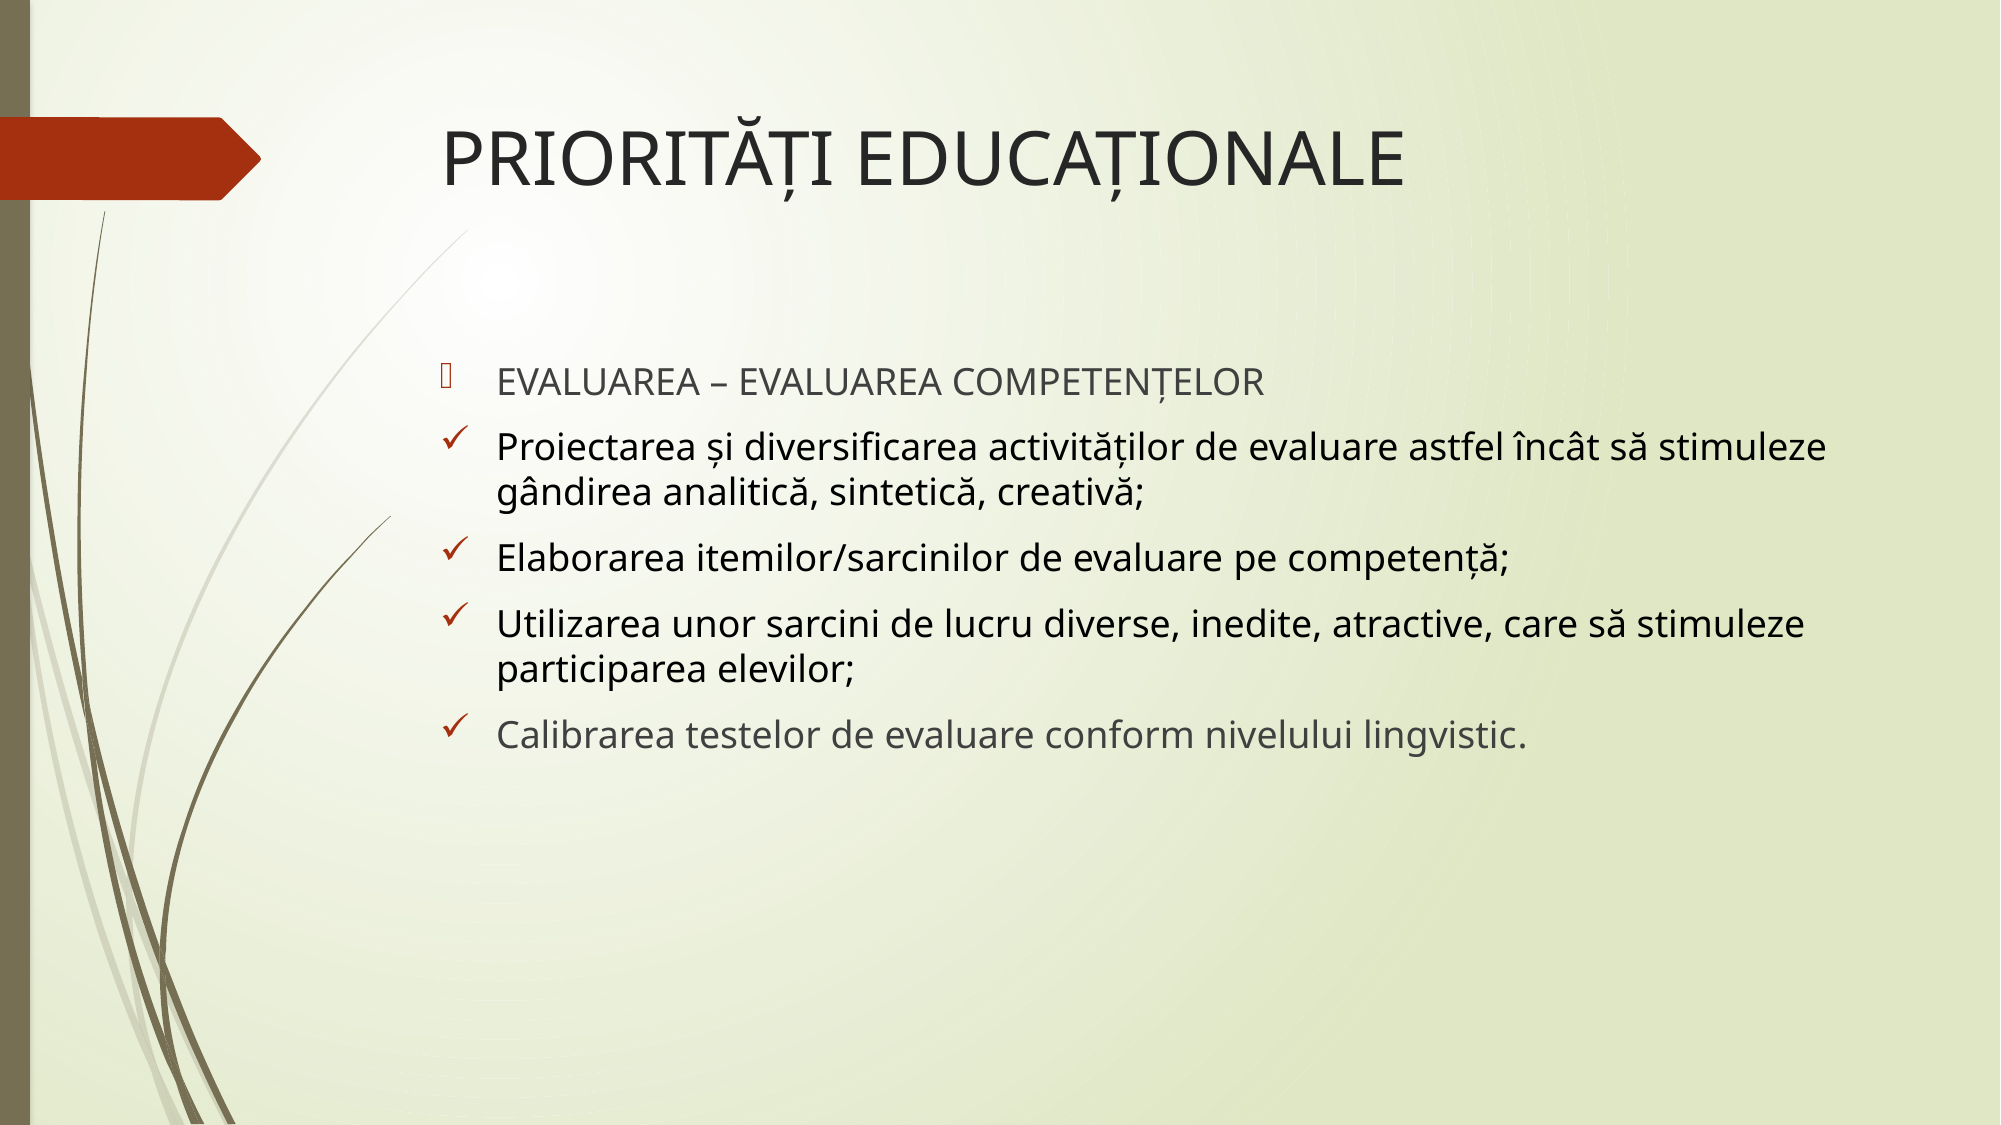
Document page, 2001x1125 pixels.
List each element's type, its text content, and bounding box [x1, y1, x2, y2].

list EVALUAREA – EVALUAREA COMPETENȚELOR Proiectarea și diversificarea activităților de evaluare astfel încât să stimuleze gândirea analitică, sintetică, creativă; Elaborarea itemilor/sarcinilor de evaluare pe competență; Utilizarea unor sarcini de lucru diverse, inedite, atractive, care să stimuleze participarea elevilor; Calibrarea testelor de evaluare conform nivelului lingvistic. [424, 350, 1888, 970]
title PRIORITĂȚI EDUCAȚIONALE [425, 102, 1888, 313]
